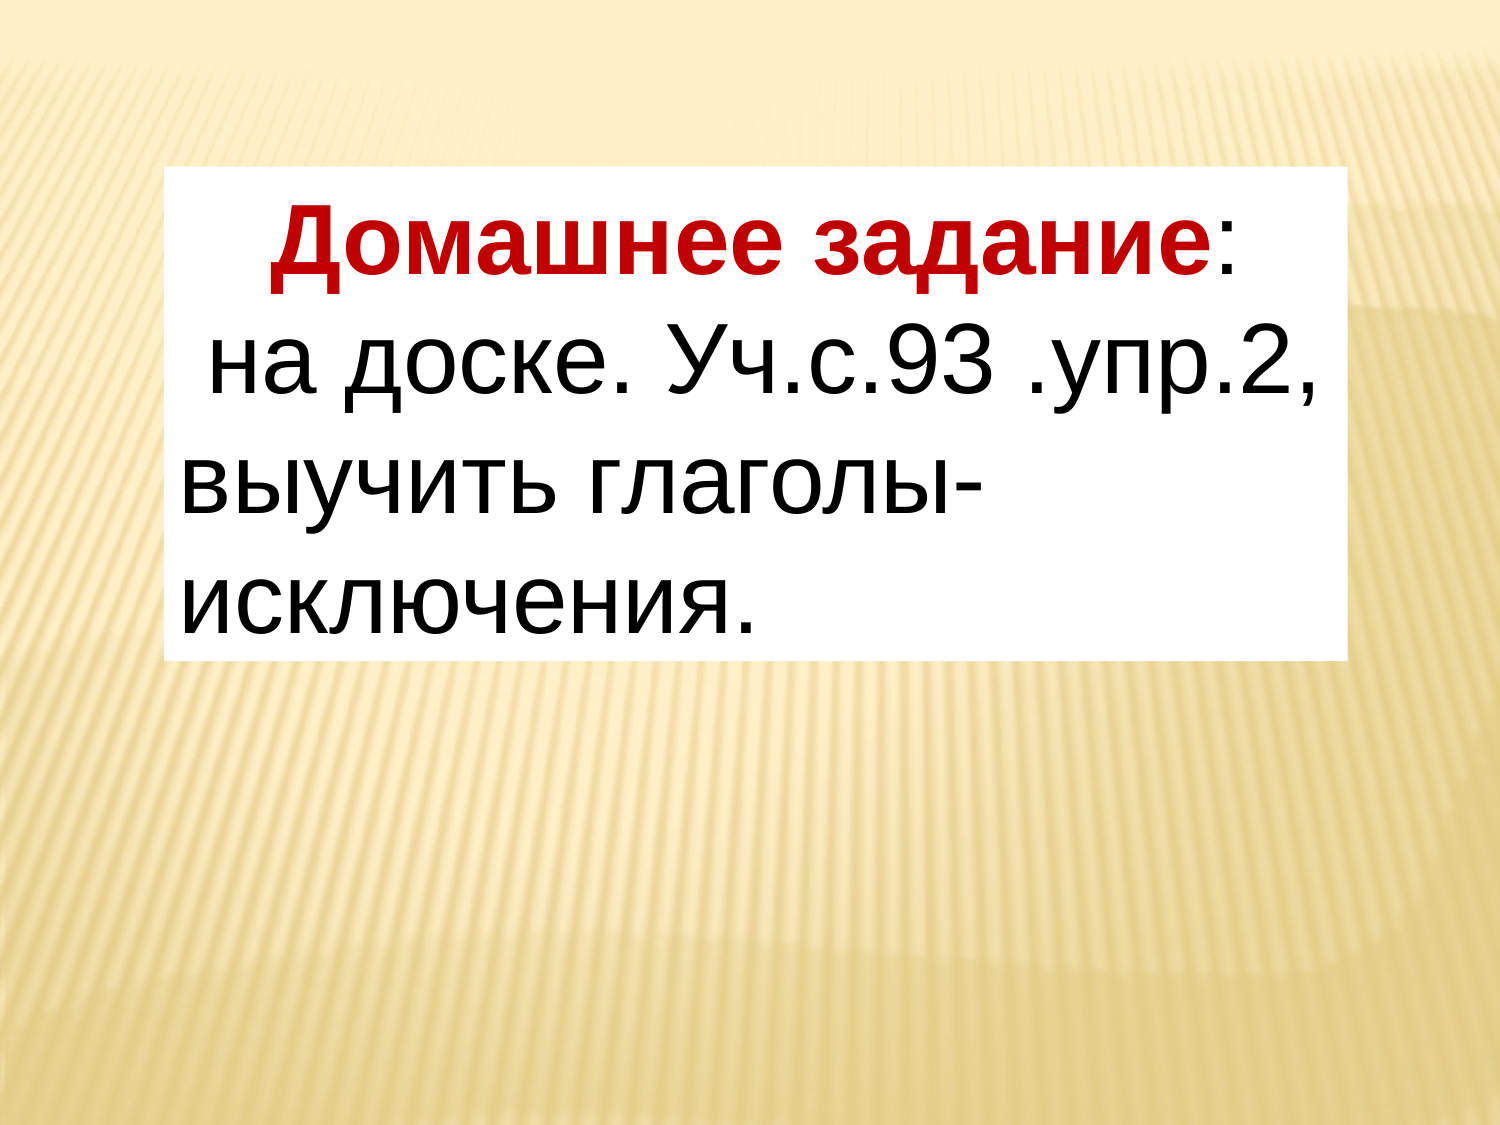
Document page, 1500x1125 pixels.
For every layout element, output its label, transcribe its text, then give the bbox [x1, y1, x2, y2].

text_box Домашнее задание: на доске. Уч.с.93 .упр.2, выучить глаголы-исключения. [163, 166, 1348, 662]
